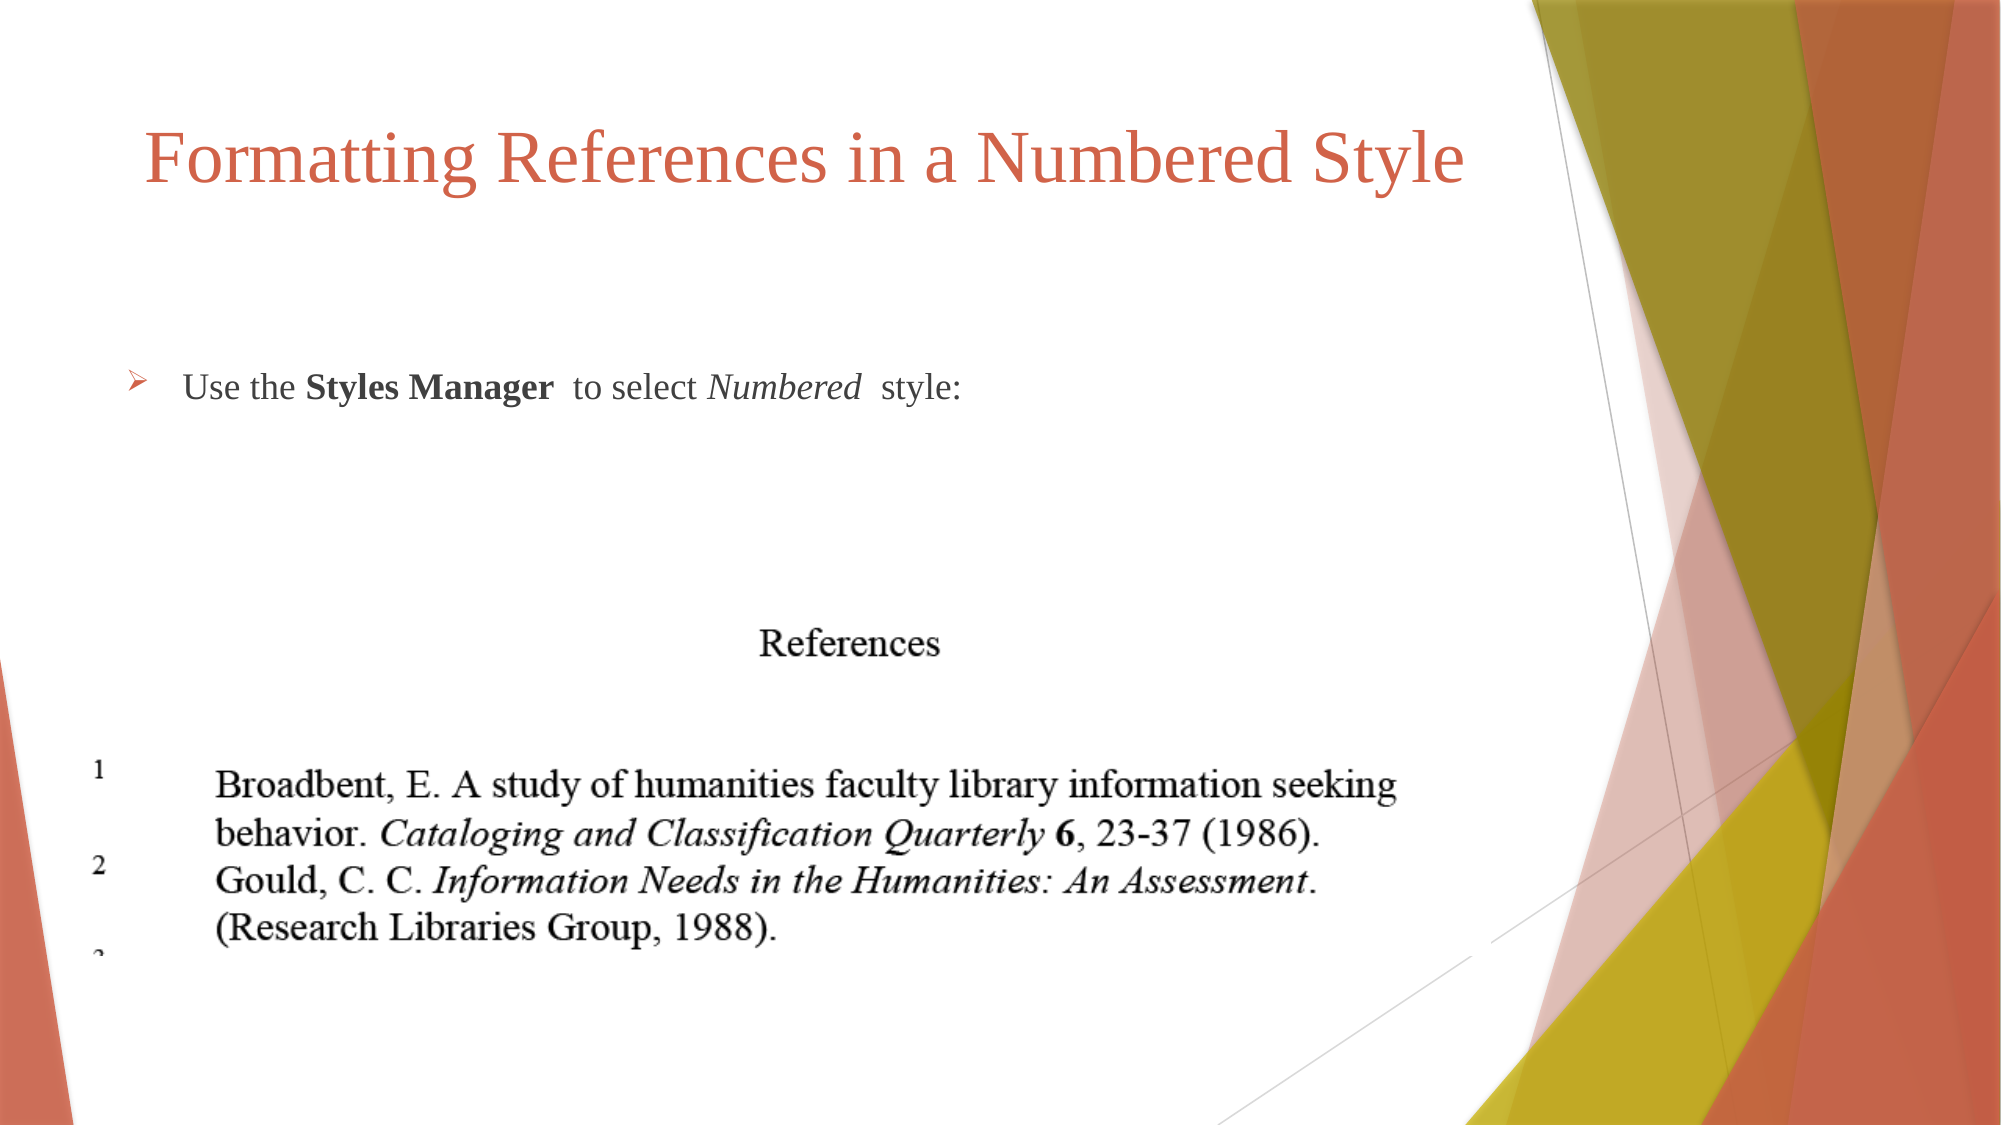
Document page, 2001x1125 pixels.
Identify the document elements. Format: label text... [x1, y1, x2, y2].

picture [78, 599, 1491, 956]
list Use the Styles Manager to select Numbered style: [111, 354, 1522, 992]
title Formatting References in a Numbered Style [111, 99, 1522, 317]
